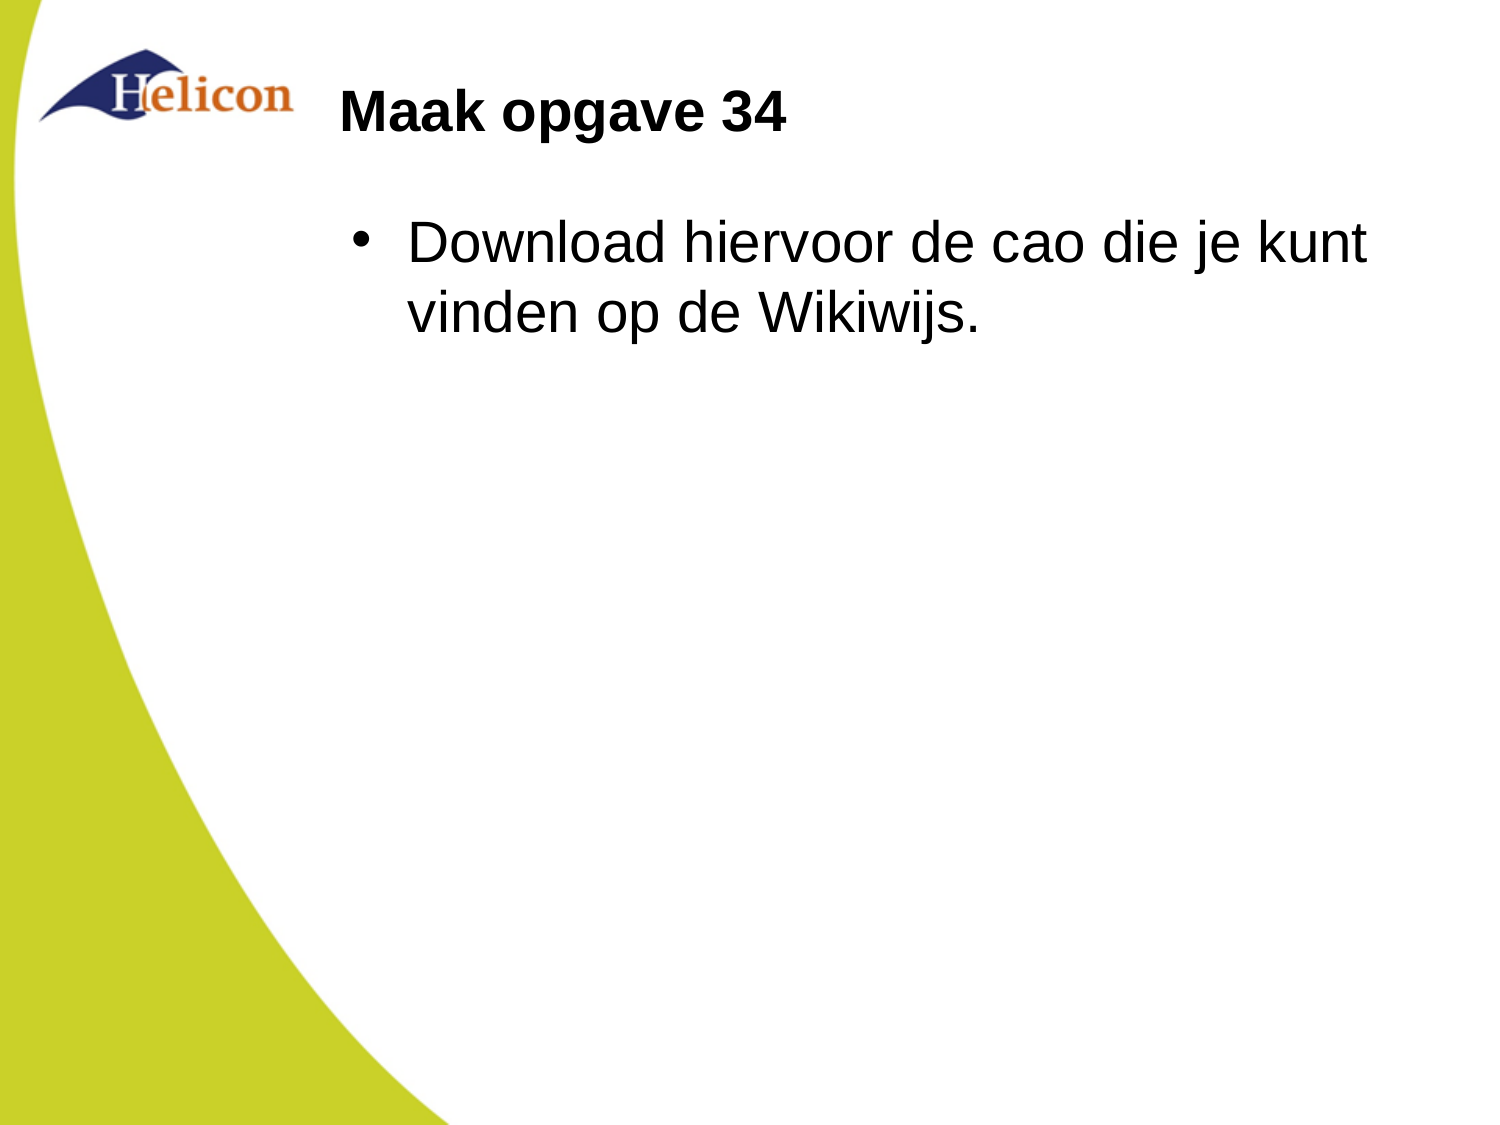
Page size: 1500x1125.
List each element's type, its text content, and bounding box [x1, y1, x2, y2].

list Download hiervoor de cao die je kunt vinden op de Wikiwijs. [336, 196, 1425, 1005]
picture [0, 0, 1500, 1125]
title Maak opgave 34 [324, 54, 1415, 161]
